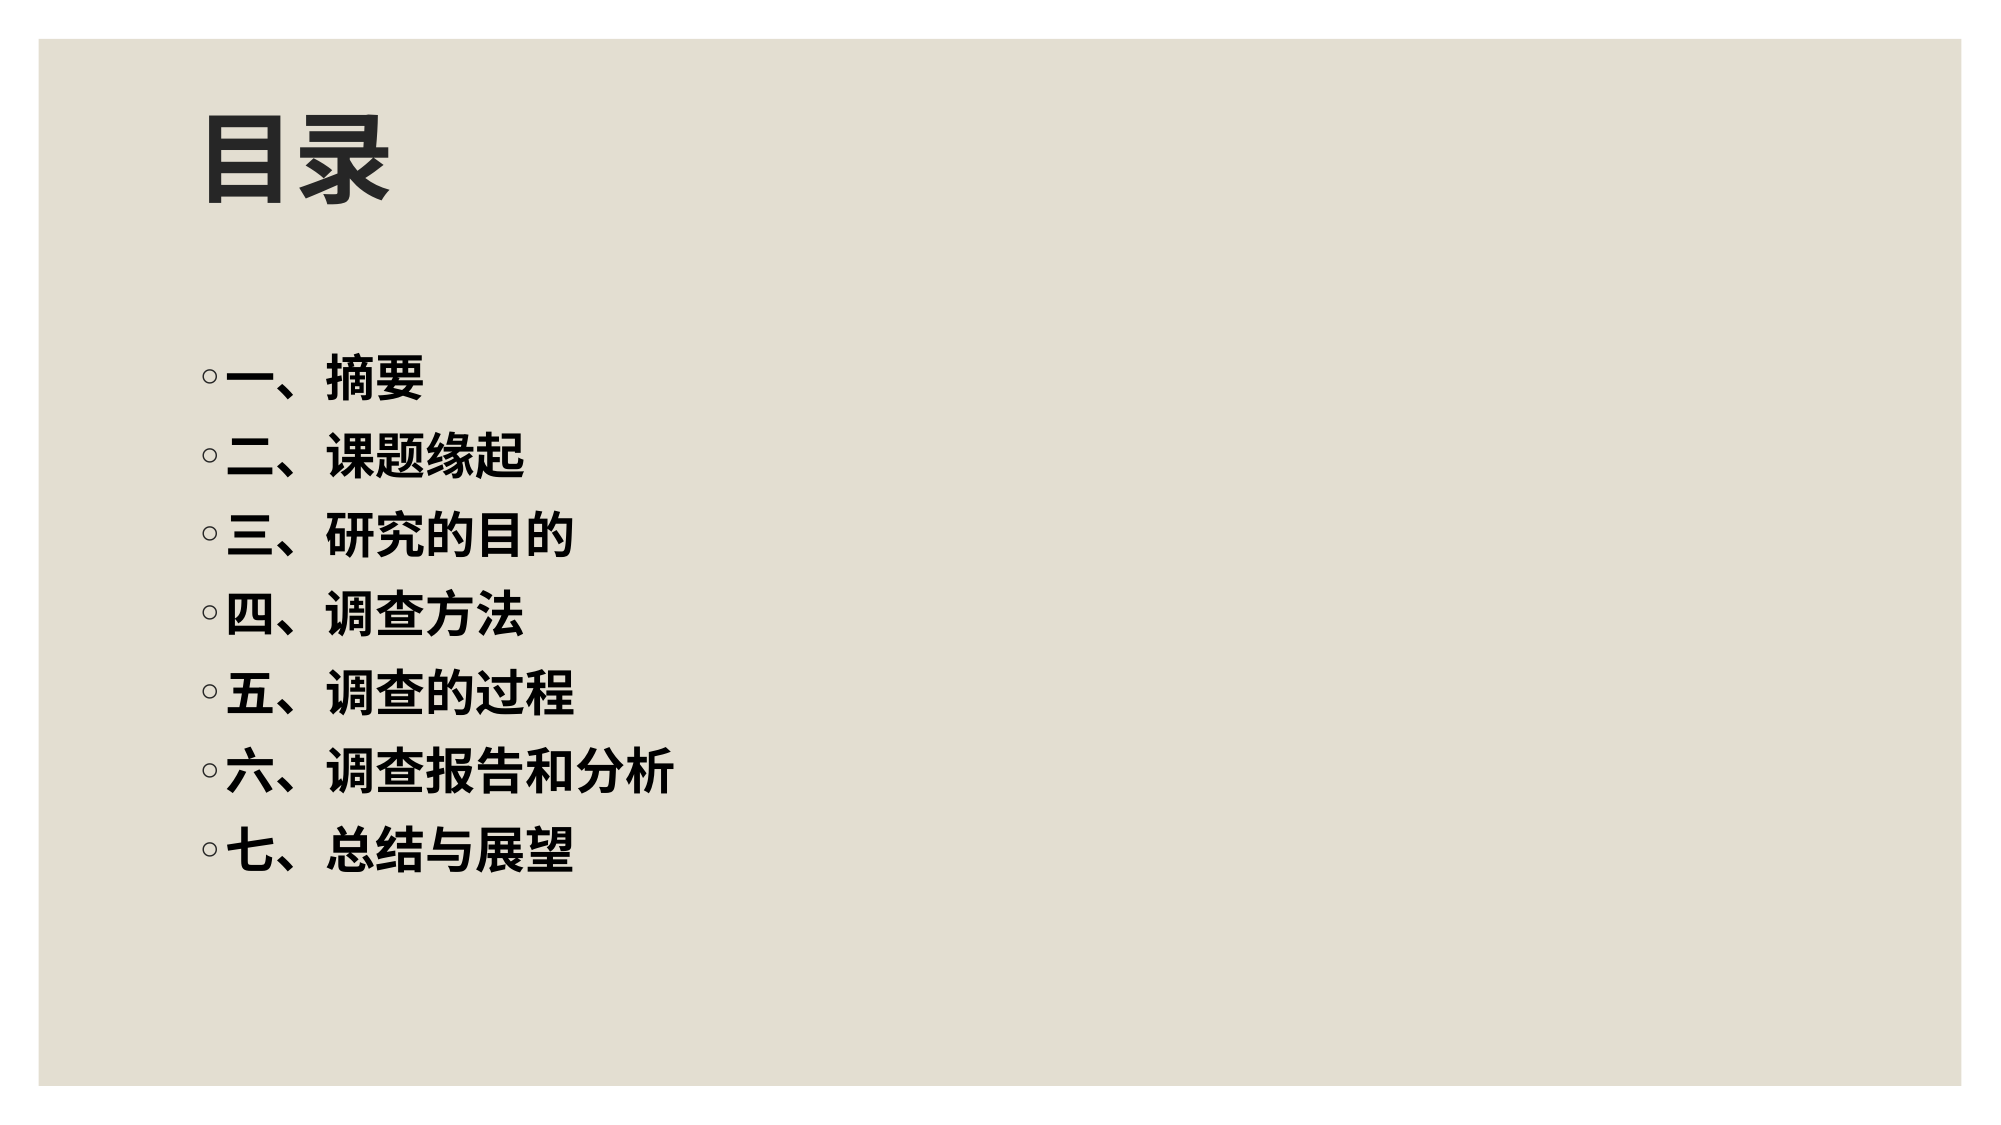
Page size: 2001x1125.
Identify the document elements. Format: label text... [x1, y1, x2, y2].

list 一、摘要 二、课题缘起 三、研究的目的 四、调查方法 五、调查的过程 六、调查报告和分析 七、总结与展望 [180, 338, 1830, 963]
title 目录 [180, 44, 1830, 283]
